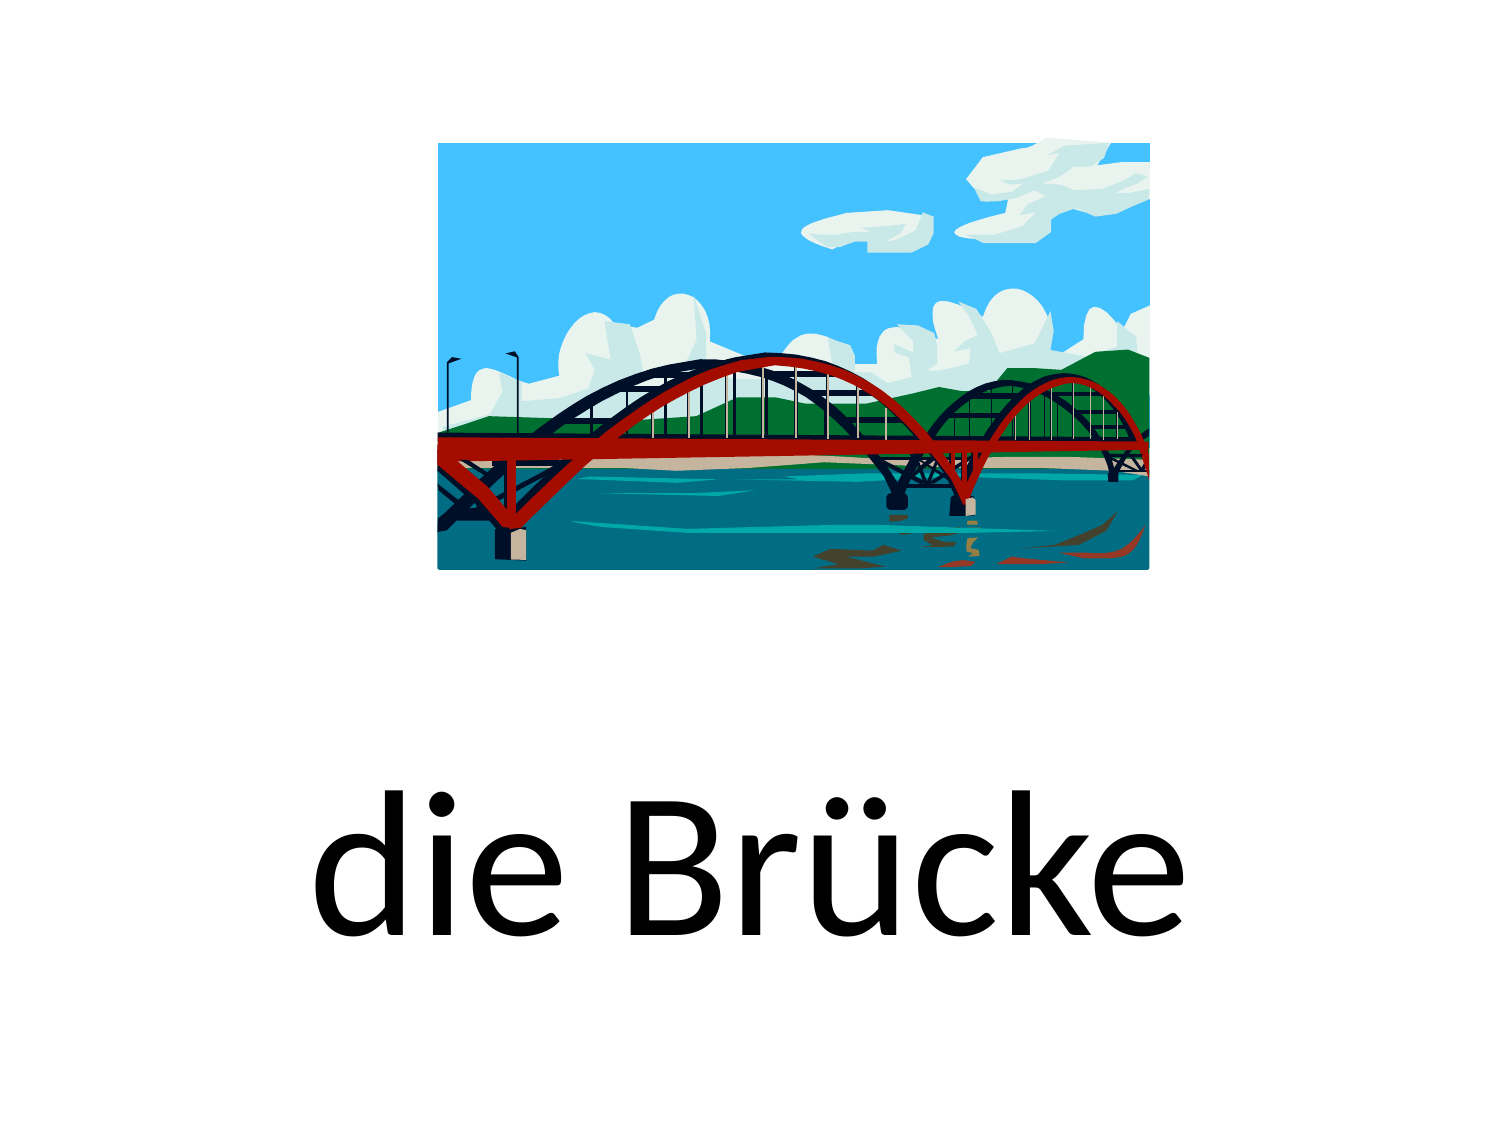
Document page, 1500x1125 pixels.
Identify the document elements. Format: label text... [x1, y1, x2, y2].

picture [437, 137, 1151, 570]
text_box die Brücke [0, 719, 1500, 985]
